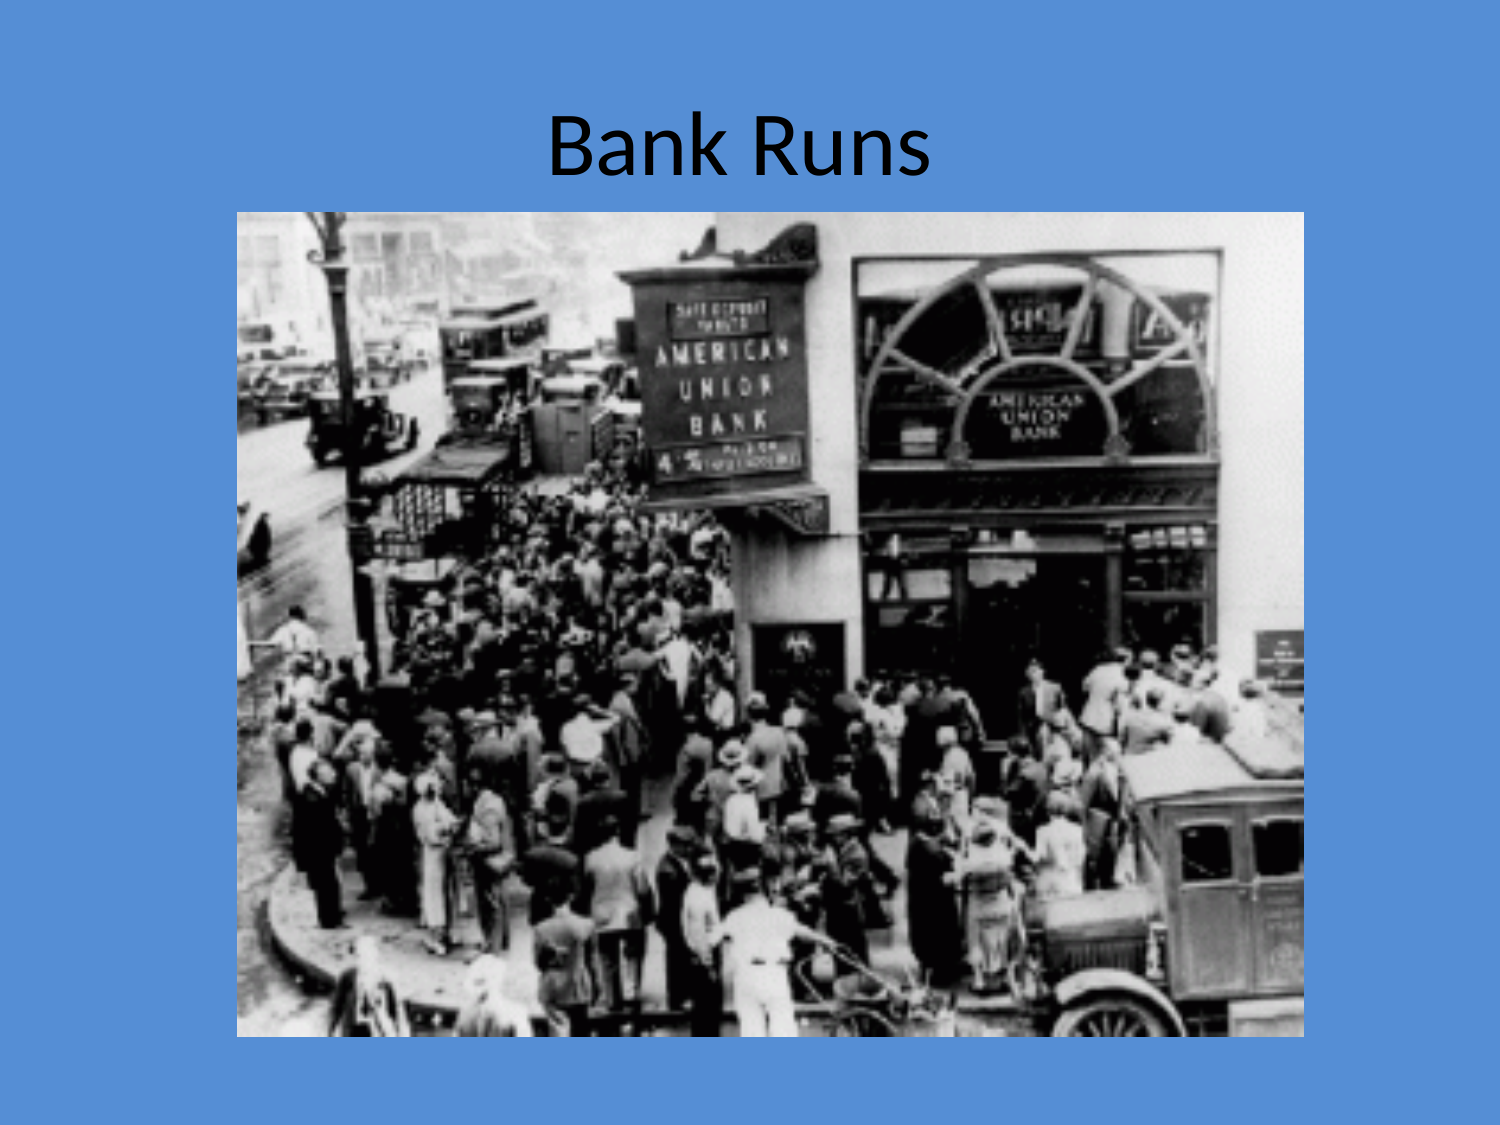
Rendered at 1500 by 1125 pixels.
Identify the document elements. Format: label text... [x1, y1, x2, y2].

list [237, 212, 1304, 1038]
title Bank Runs [75, 45, 1425, 233]
